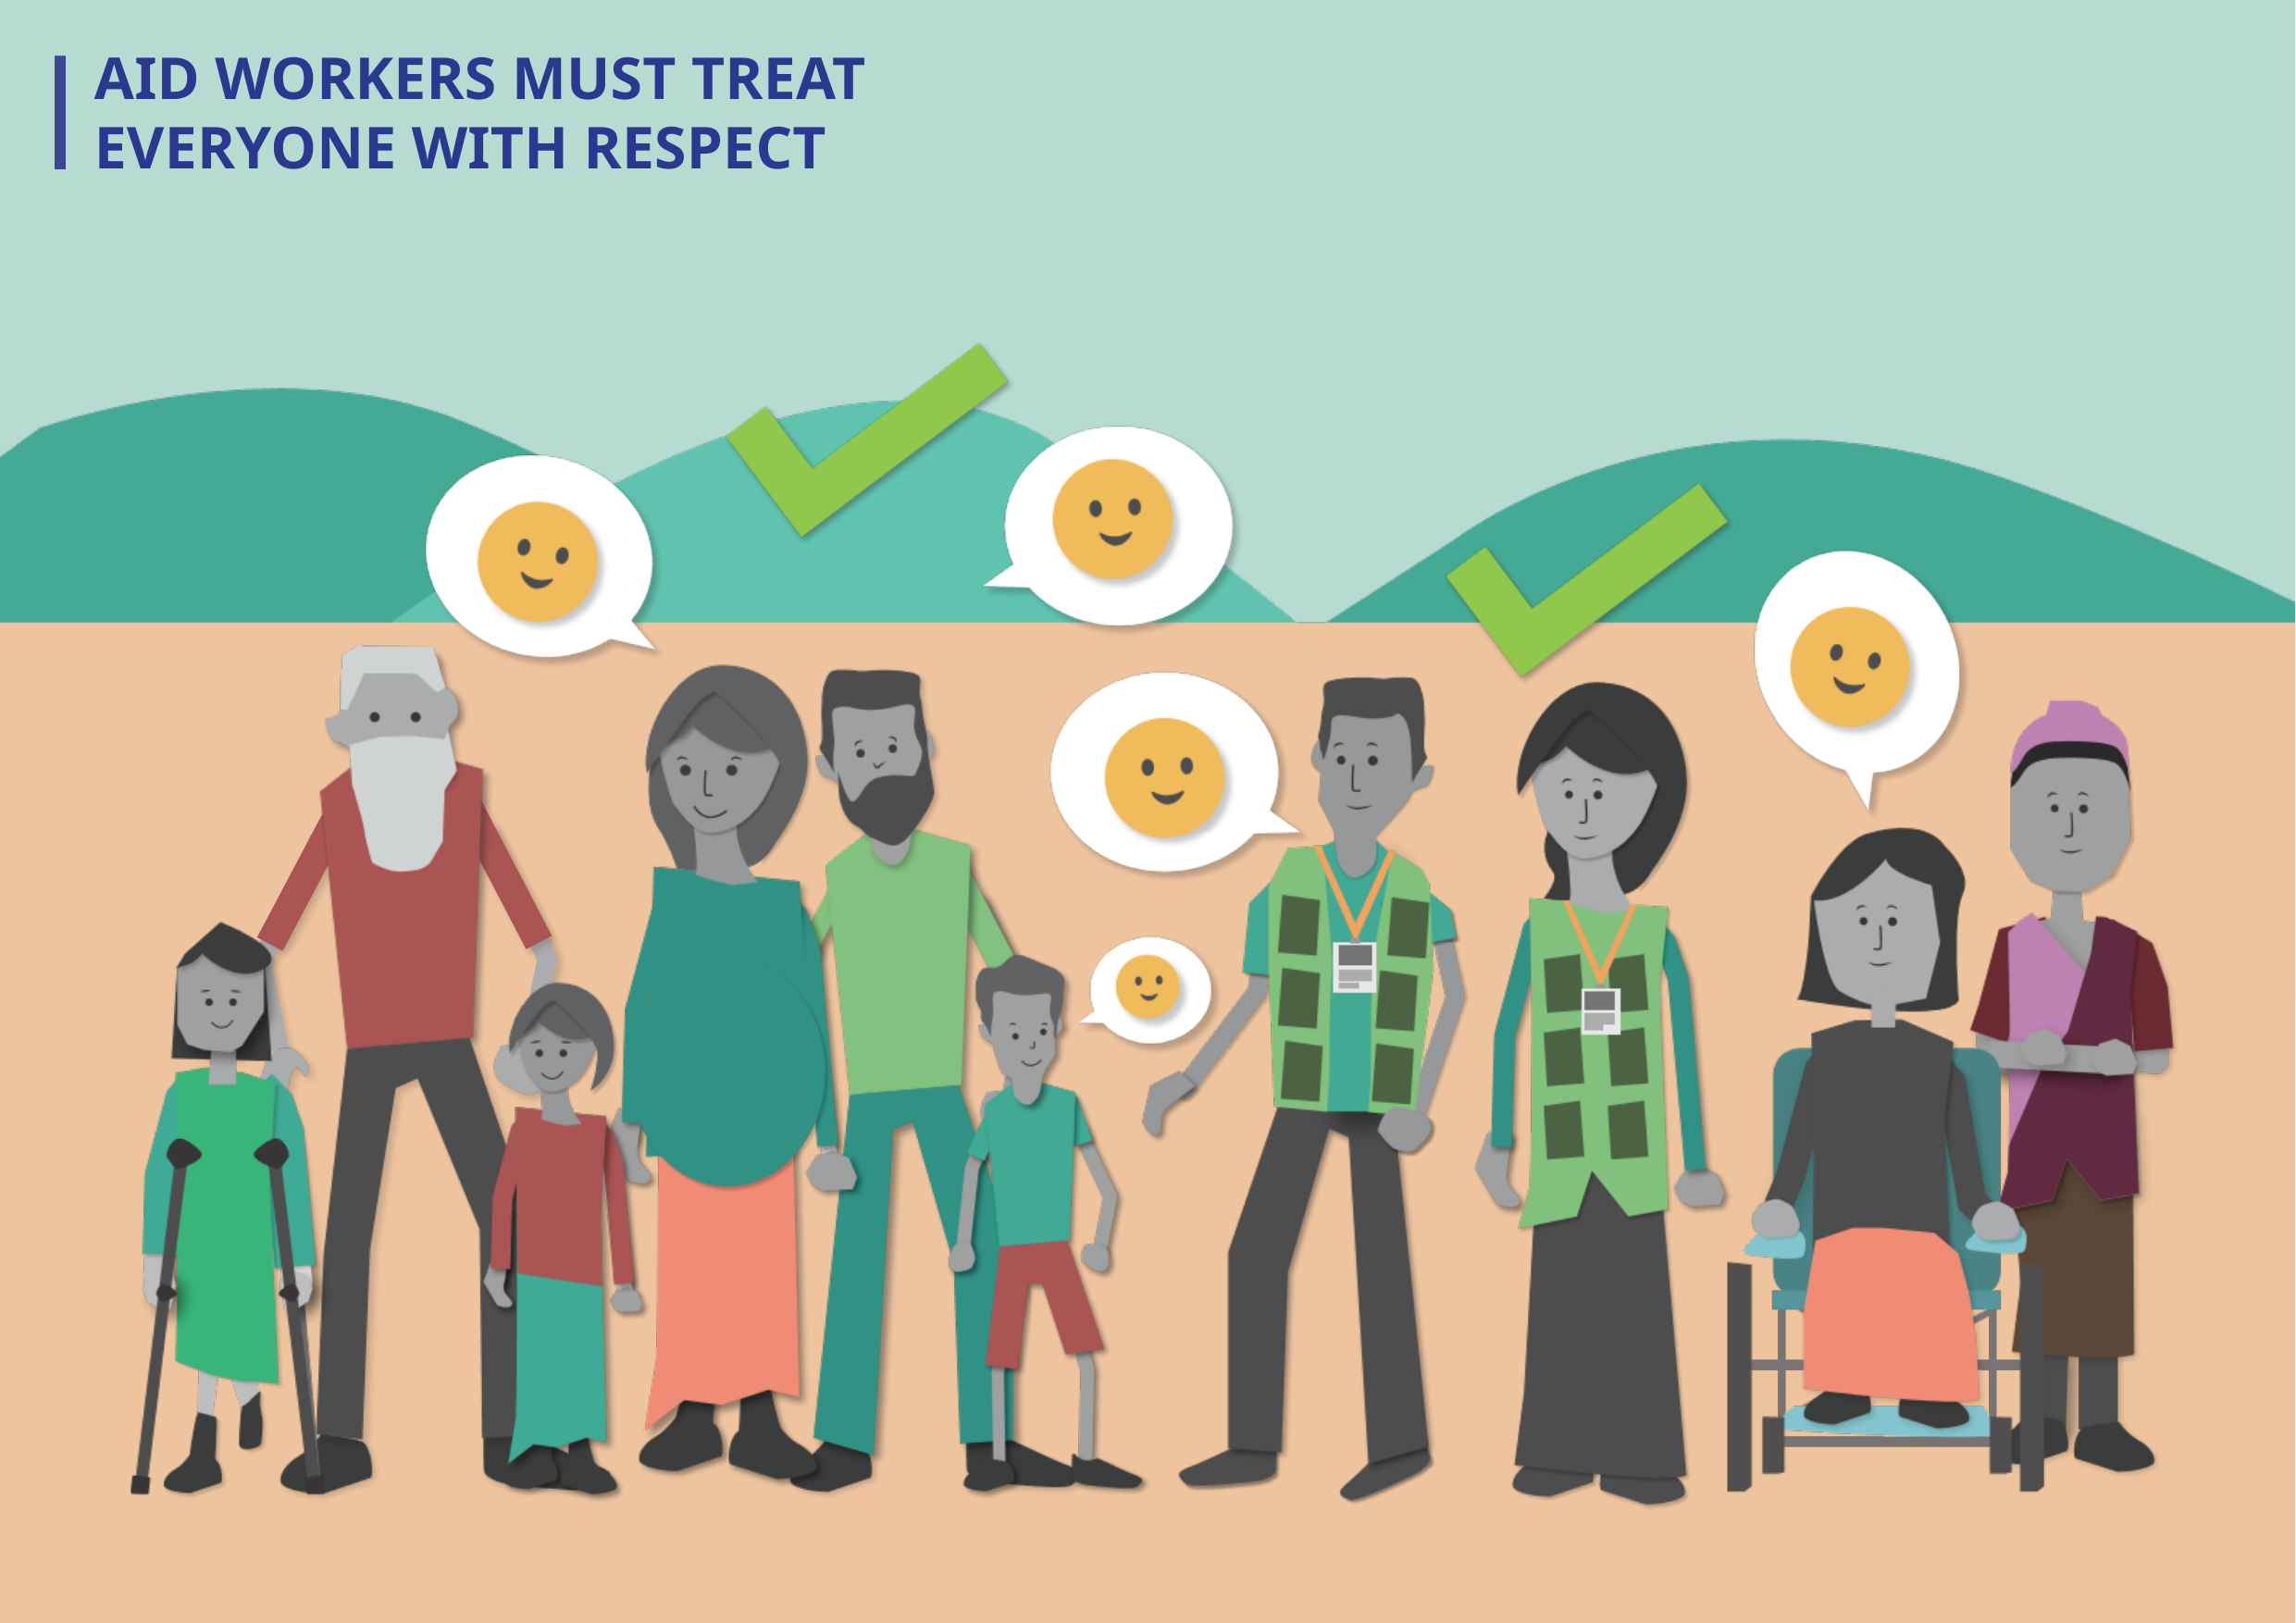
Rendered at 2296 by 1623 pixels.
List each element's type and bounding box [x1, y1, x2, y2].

text_box [0, 0, 2296, 1623]
